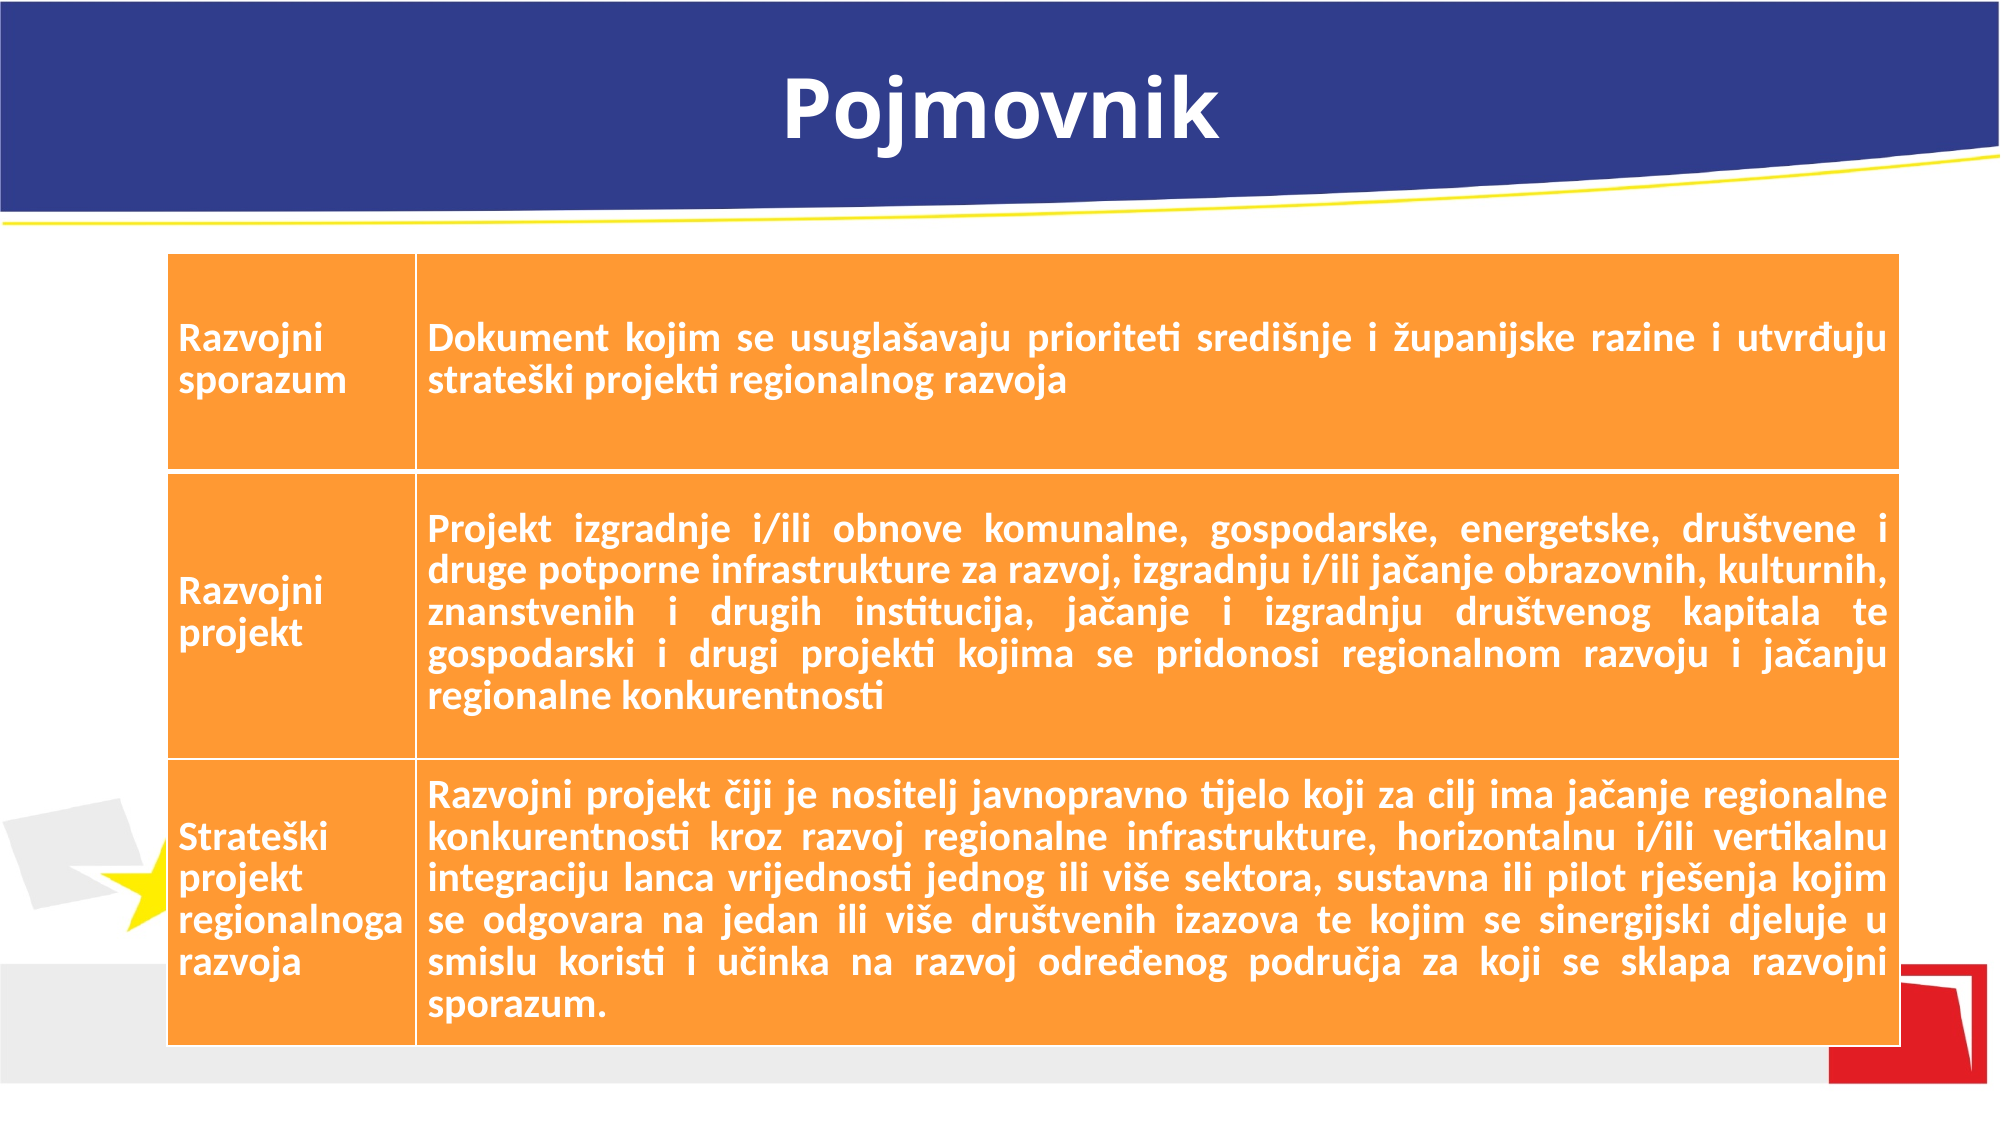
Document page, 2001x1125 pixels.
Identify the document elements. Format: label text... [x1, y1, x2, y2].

table_header Dokument kojim se usuglašavaju prioriteti središnje i županijske razine i utvrđuju strateški projekti regionalnog razvoja [417, 254, 1899, 469]
picture [0, 0, 2001, 1125]
table_cell Projekt izgradnje i/ili obnove komunalne, gospodarske, energetske, društvene i druge potporne infrastrukture za razvoj, izgradnju i/ili jačanje obrazovnih, kulturnih, znanstvenih i drugih institucija, jačanje i izgradnju društvenog kapitala te gospodarski i drugi projekti kojima se pridonosi regionalnom razvoju i jačanju regionalne konkurentnosti [417, 474, 1899, 758]
table_header Razvojni sporazum [168, 254, 415, 469]
table_cell Razvojni projekt čiji je nositelj javnopravno tijelo koji za cilj ima jačanje regionalne konkurentnosti kroz razvoj regionalne infrastrukture, horizontalnu i/ili vertikalnu integraciju lanca vrijednosti jednog ili više sektora, sustavna ili pilot rješenja kojim se odgovara na jedan ili više društvenih izazova te kojim se sinergijski djeluje u smislu koristi i učinka na razvoj određenog područja za koji se sklapa razvojni sporazum. [417, 760, 1899, 1045]
title Pojmovnik [99, 35, 1900, 176]
table_cell Strateški projekt regionalnoga razvoja [168, 760, 415, 1045]
table_cell Razvojni projekt [168, 474, 415, 758]
